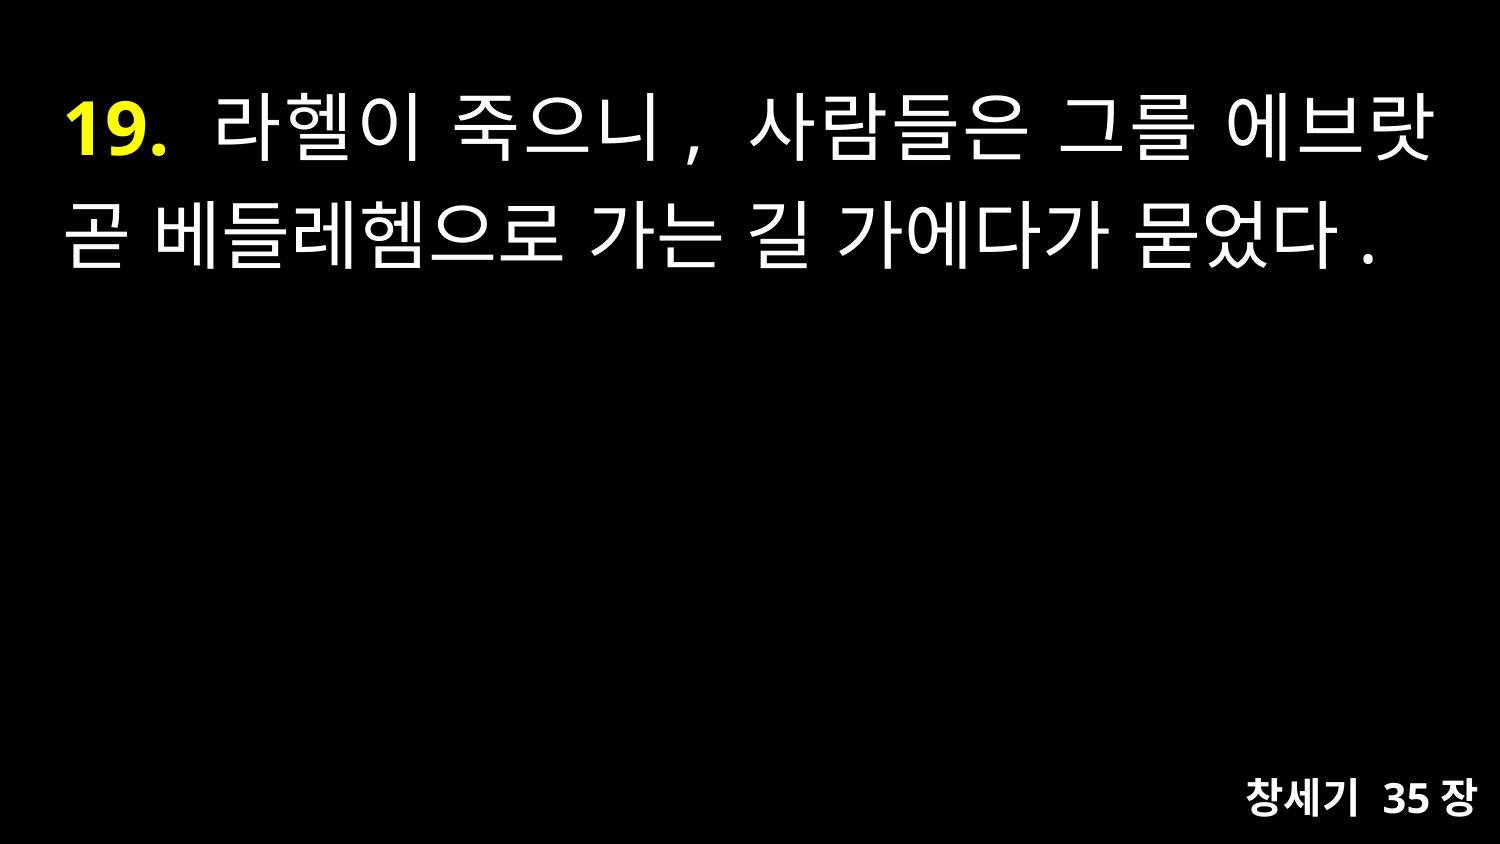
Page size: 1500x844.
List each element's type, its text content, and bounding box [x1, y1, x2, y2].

subtitle 창세기 35장 [916, 770, 1500, 844]
title 19. 라헬이 죽으니, 사람들은 그를 에브랏 곧 베들레헴으로 가는 길 가에다가 묻었다. [0, 0, 1500, 844]
